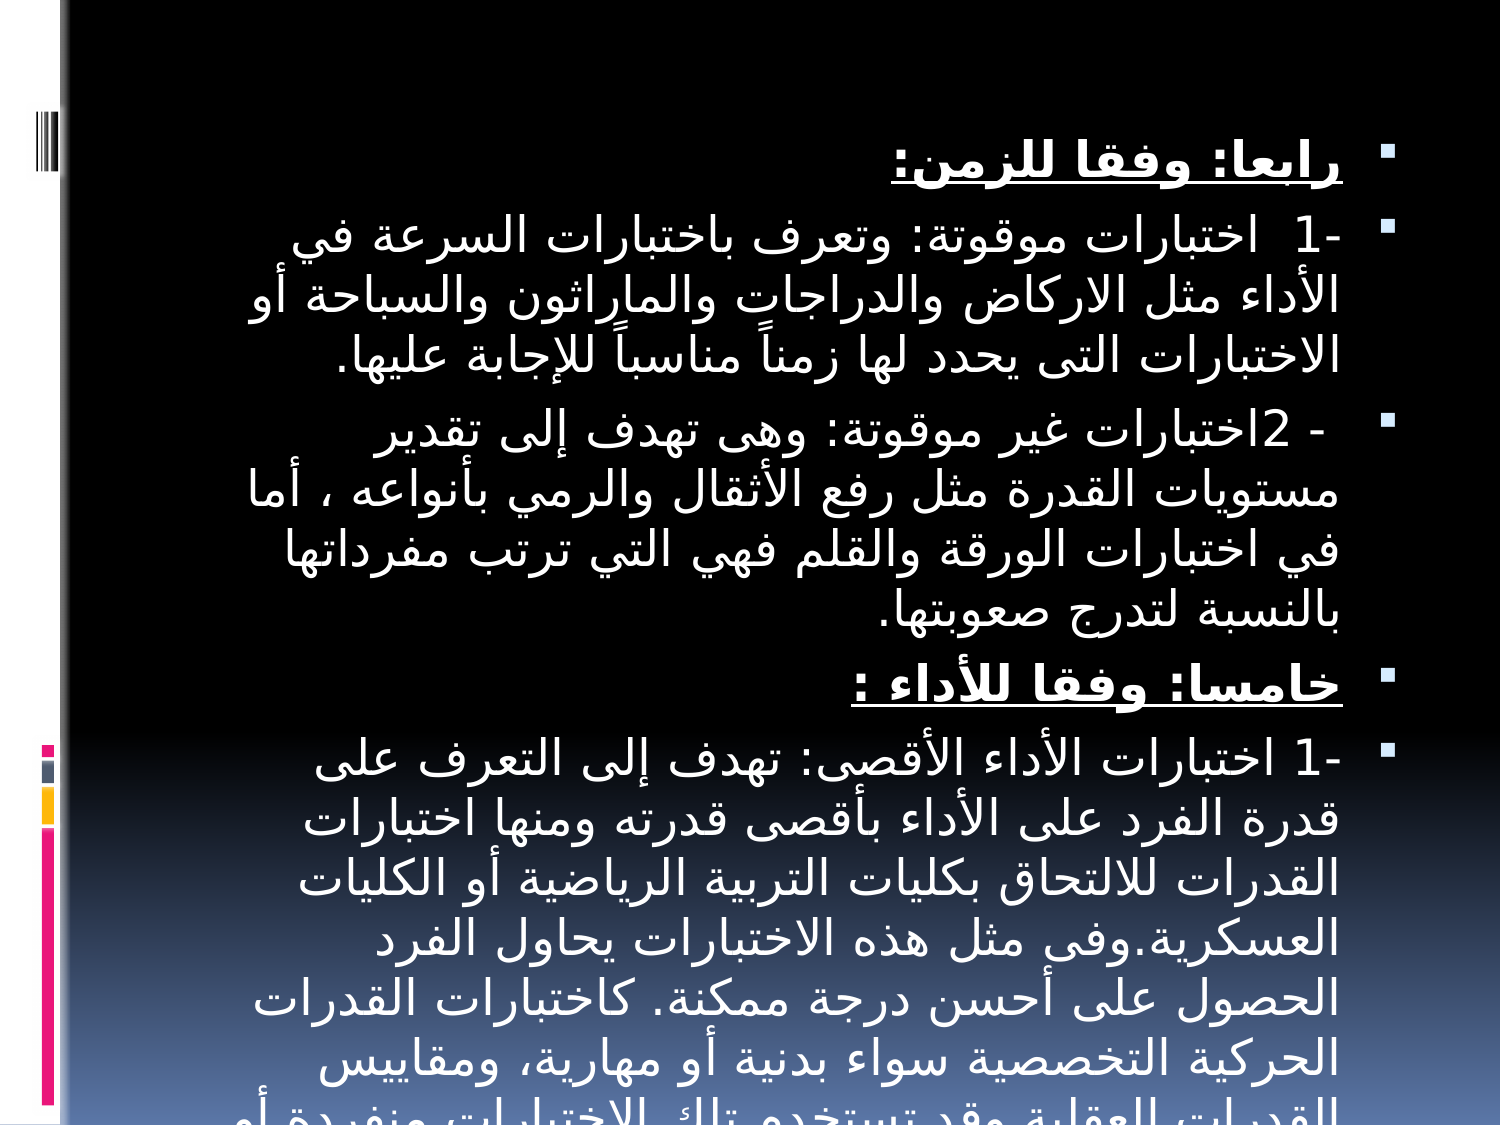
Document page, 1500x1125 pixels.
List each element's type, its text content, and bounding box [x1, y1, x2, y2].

list رابعا: وفقا للزمن: -1 اختبارات موقوتة: وتعرف باختبارات السرعة في الأداء مثل الاركاض والدراجات والماراثون والسباحة أو الاختبارات التى يحدد لها زمناً مناسباً للإجابة عليها. - 2اختبارات غير موقوتة: وهى تهدف إلى تقدير مستويات القدرة مثل رفع الأثقال والرمي بأنواعه ، أما في اختبارات الورقة والقلم فهي التي ترتب مفرداتها بالنسبة لتدرج صعوبتها. خامسا: وفقا للأداء : -1 اختبارات الأداء الأقصى: تهدف إلى التعرف على قدرة الفرد على الأداء بأقصى قدرته ومنها اختبارات القدرات للالتحاق بكليات التربية الرياضية أو الكليات العسكرية.وفى مثل هذه الاختبارات يحاول الفرد الحصول على أحسن درجة ممكنة. كاختبارات القدرات الحركية التخصصية سواء بدنية أو مهارية، ومقاييس القدرات العقلية وقد تستخدم تلك الاختبارات منفردة أو مجتمعة، كما تستخدم مجموعة منها لقياس قدرات خاصة كبطاريات اللياقة البدنية وبطاريات اللياقة الحركية والبطاريات المهارية المتخصصة فى نوع محدد من النشاط. الفارق هنا هو الحصول على أعلى الدرجات [187, 120, 1425, 1050]
